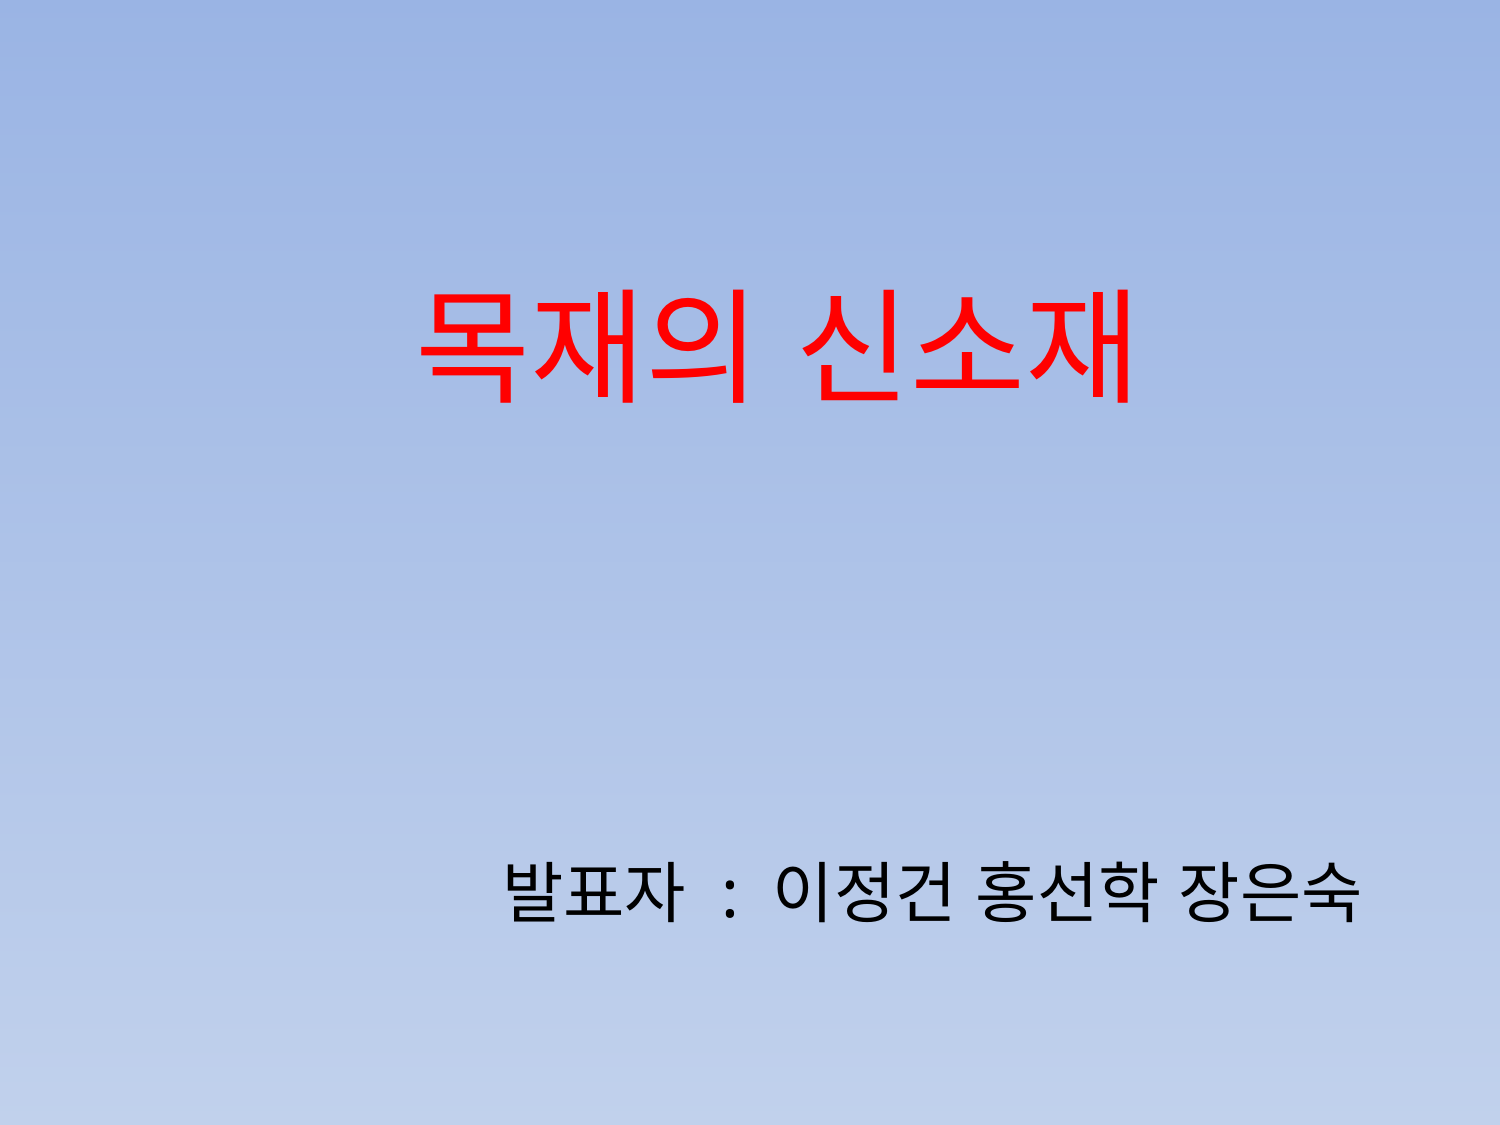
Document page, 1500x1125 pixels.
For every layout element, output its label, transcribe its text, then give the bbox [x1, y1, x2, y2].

subtitle 발표자 : 이정건 홍선학 장은숙 [445, 843, 1440, 1019]
title 목재의 신소재 [140, 222, 1416, 464]
